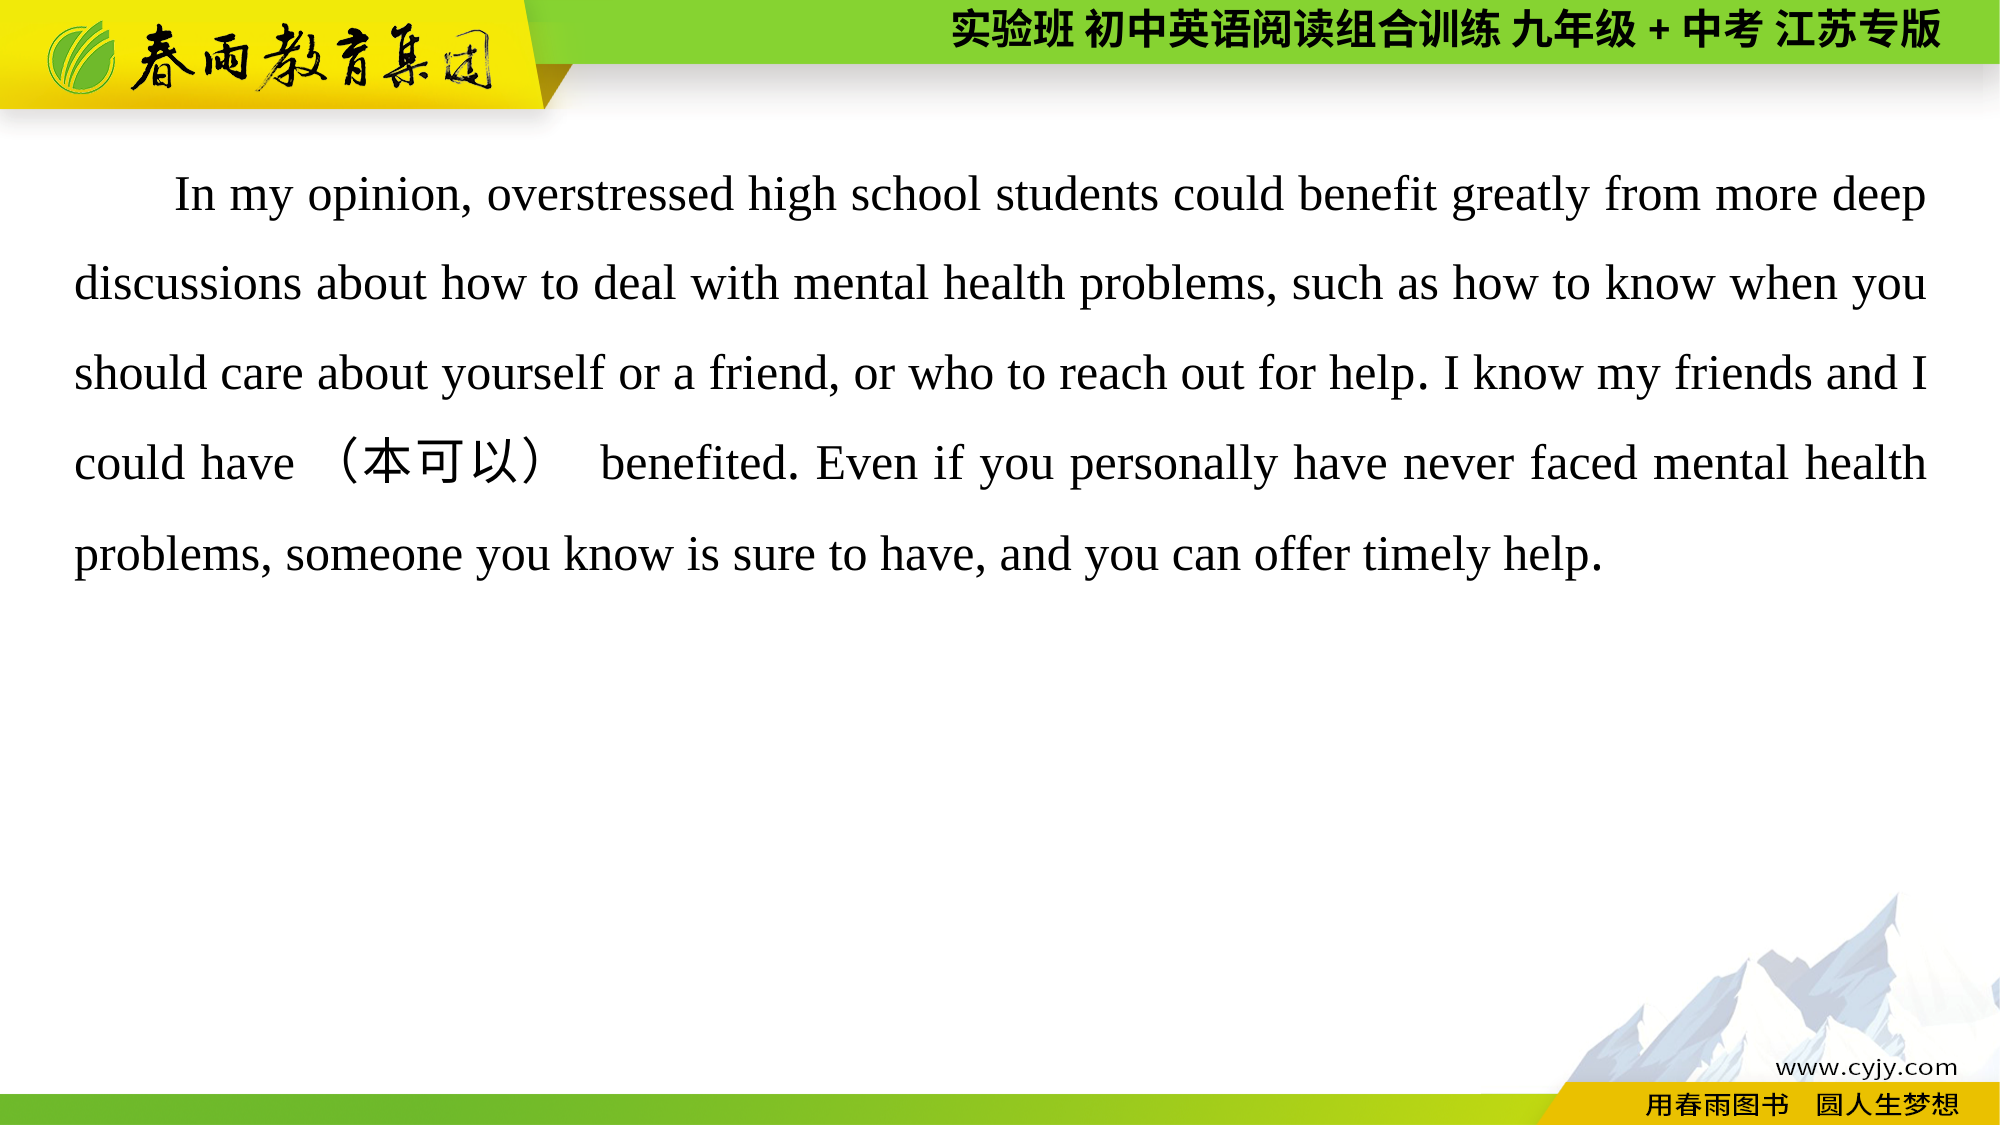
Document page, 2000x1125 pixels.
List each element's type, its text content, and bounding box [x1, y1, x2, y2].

list In my opinion, overstressed high school students could benefit greatly from more deep discussions about how to deal with mental health problems, such as how to know when you should care about yourself or a friend, or who to reach out for help. I know my friends and I could have（本可以） benefited. Even if you personally have never faced mental health problems, someone you know is sure to have, and you can offer timely help. [59, 122, 1944, 581]
picture [0, 0, 2000, 1125]
